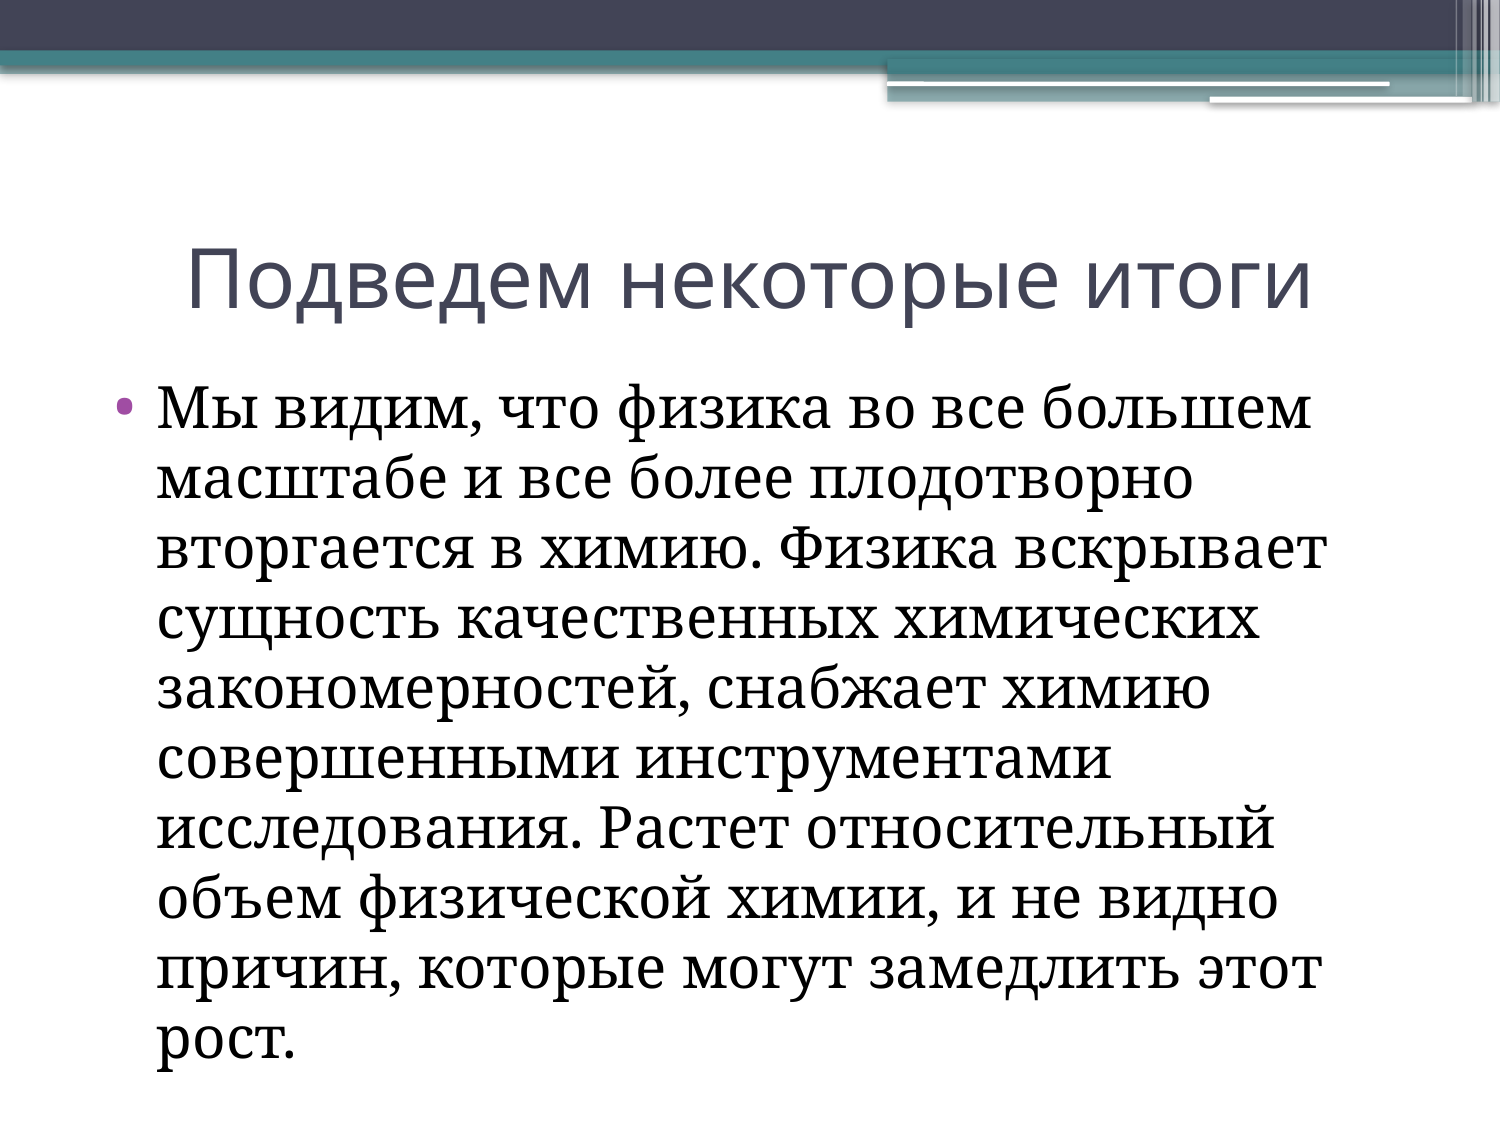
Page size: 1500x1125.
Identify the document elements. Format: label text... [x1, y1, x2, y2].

list Мы видим, что физика во все большем масштабе и все более плодотворно вторгается в химию. Физика вскрывает сущность качественных химических закономерностей, снабжает химию совершенными инструментами исследования. Растет относительный объем физической химии, и не видно причин, которые могут замедлить этот рост. [82, 362, 1432, 1012]
title Подведем некоторые итоги [75, 187, 1425, 363]
